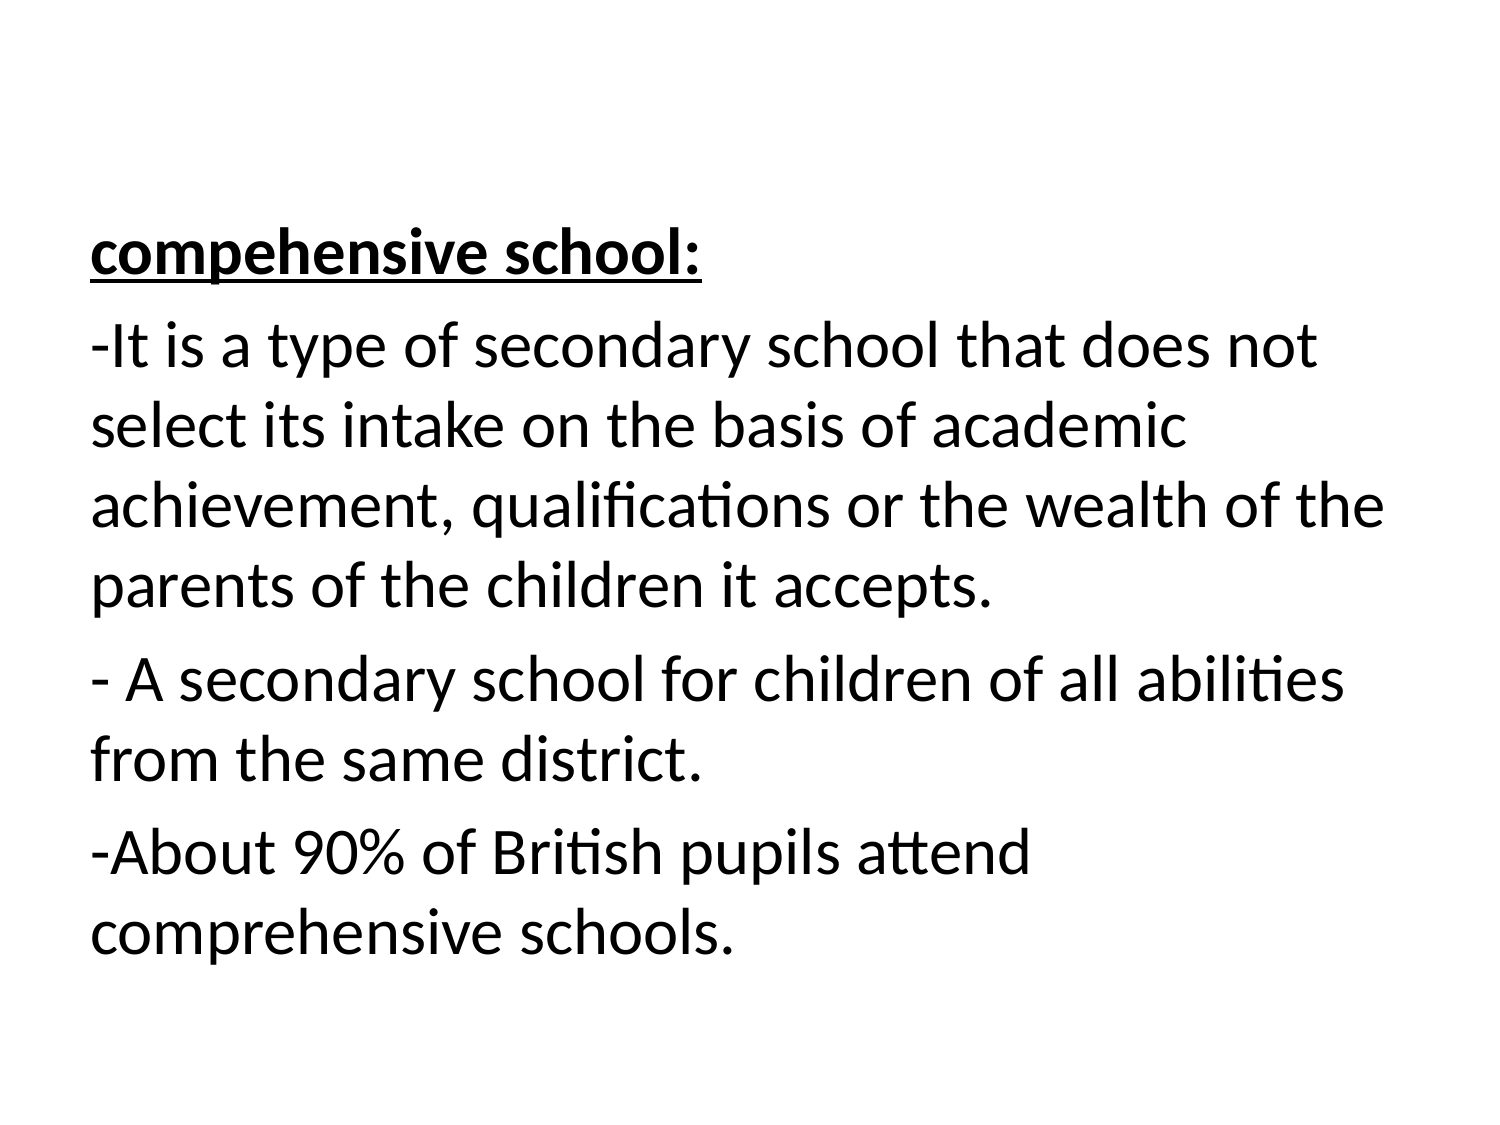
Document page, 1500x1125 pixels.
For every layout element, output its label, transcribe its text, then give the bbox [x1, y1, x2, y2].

list compehensive school: -It is a type of secondary school that does not select its intake on the basis of academic achievement, qualifications or the wealth of the parents of the children it accepts. - A secondary school for children of all abilities from the same district. -About 90% of British pupils attend comprehensive schools. [75, 200, 1425, 1050]
